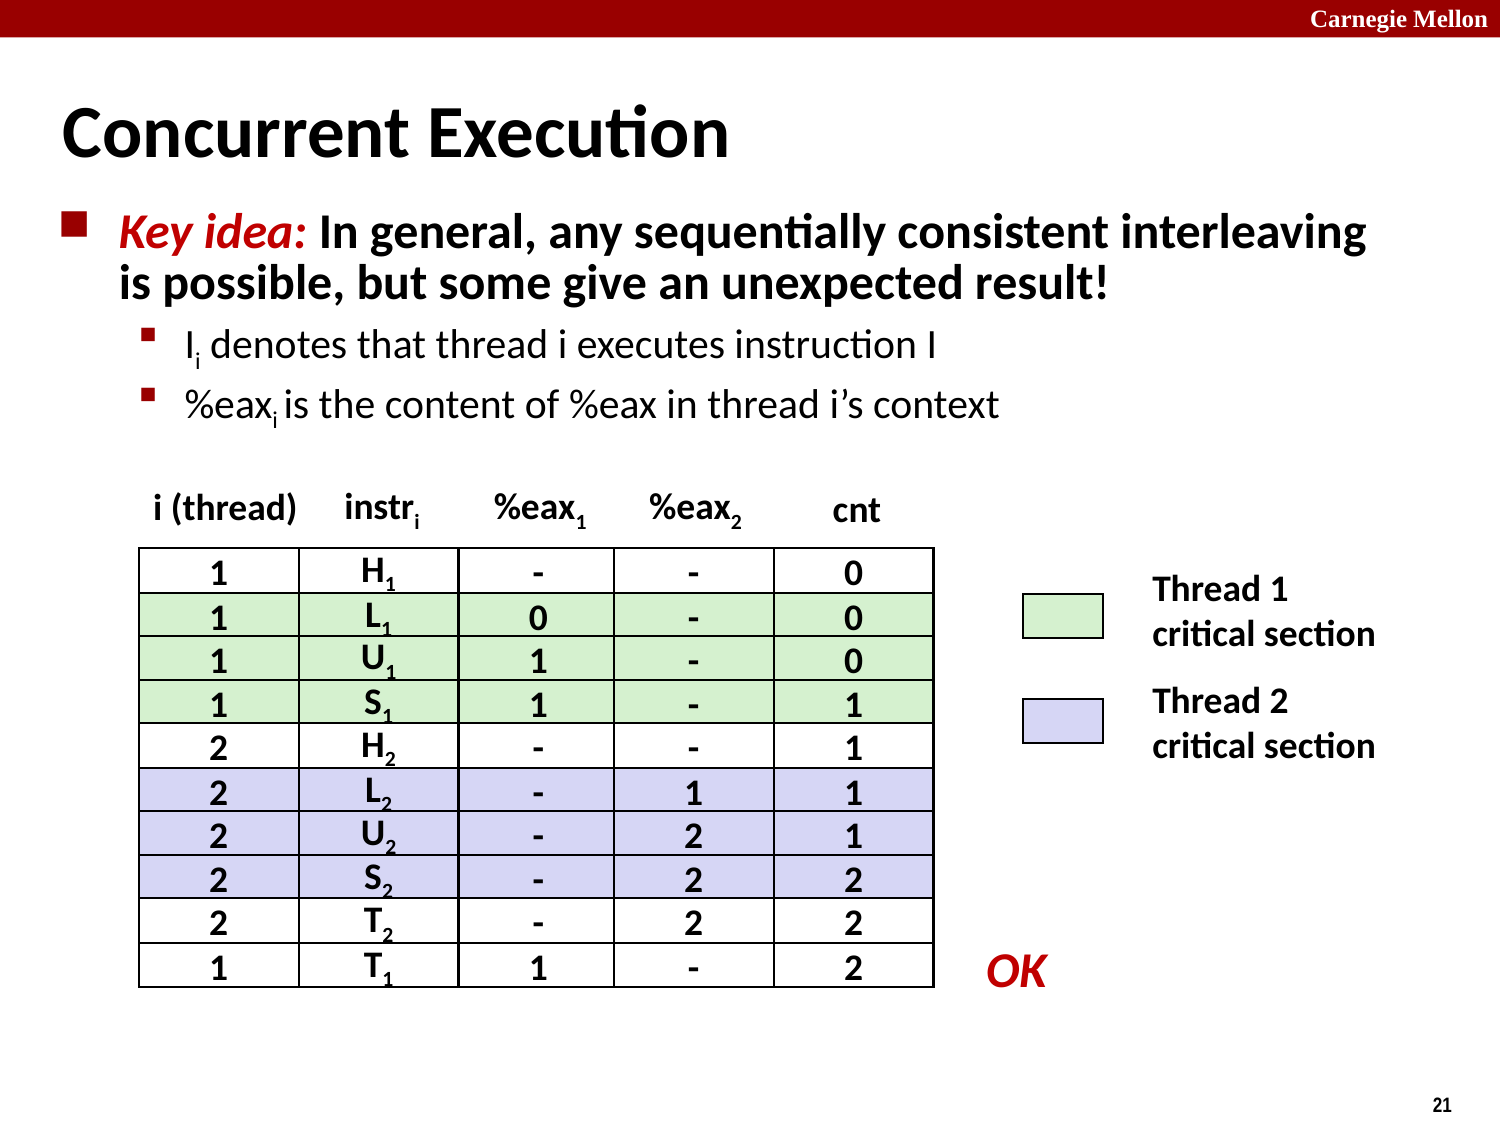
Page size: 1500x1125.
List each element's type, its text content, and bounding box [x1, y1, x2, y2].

text_box 1 [138, 592, 299, 635]
text_box 1 [138, 680, 299, 723]
text_box [1023, 698, 1104, 744]
text_box 2 [138, 810, 299, 855]
text_box 1 [458, 942, 613, 988]
text_box 2 [774, 898, 934, 942]
text_box 1 [458, 635, 613, 680]
text_box Thread 1 critical section [1137, 556, 1400, 662]
text_box - [458, 767, 613, 810]
text_box 0 [774, 548, 934, 592]
text_box - [613, 635, 774, 680]
text_box L2 [299, 767, 458, 810]
text_box i (thread) [138, 475, 313, 536]
text_box 1 [613, 767, 774, 810]
text_box %eax1 [478, 474, 602, 541]
text_box - [458, 548, 613, 592]
text_box L1 [299, 592, 458, 635]
text_box T2 [299, 898, 458, 942]
text_box - [613, 592, 774, 635]
text_box 2 [613, 855, 774, 898]
text_box U1 [299, 635, 458, 680]
text_box - [458, 810, 613, 855]
list Key idea: In general, any sequentially consistent interleaving is possible, but some give an unexpected result! Ii denotes that thread i executes instruction I %eaxi is the content of %eax in thread i’s context [47, 199, 1411, 439]
text_box OK [971, 930, 1062, 1006]
text_box [1023, 593, 1104, 639]
text_box - [613, 723, 774, 767]
text_box instri [329, 474, 435, 541]
text_box H1 [299, 548, 458, 592]
text_box 2 [774, 855, 934, 898]
text_box 1 [138, 635, 299, 680]
title Concurrent Execution [47, 80, 1134, 176]
text_box cnt [817, 477, 897, 538]
text_box T1 [299, 942, 458, 988]
text_box %eax2 [634, 474, 757, 541]
text_box 2 [613, 898, 774, 942]
text_box 2 [774, 942, 934, 988]
text_box 1 [458, 680, 613, 723]
text_box - [613, 548, 774, 592]
text_box 2 [138, 767, 299, 810]
text_box 0 [458, 592, 613, 635]
text_box 2 [138, 898, 299, 942]
text_box 0 [774, 592, 934, 635]
text_box S1 [299, 680, 458, 723]
text_box 0 [774, 635, 934, 680]
text_box - [613, 680, 774, 723]
text_box 1 [774, 680, 934, 723]
text_box 1 [774, 723, 934, 767]
text_box 1 [774, 810, 934, 855]
text_box 1 [774, 767, 934, 810]
text_box - [458, 855, 613, 898]
text_box 1 [138, 942, 299, 988]
text_box Thread 2 critical section [1137, 668, 1400, 774]
text_box H2 [299, 723, 458, 767]
text_box 2 [138, 723, 299, 767]
text_box - [458, 723, 613, 767]
text_box 2 [613, 810, 774, 855]
text_box S2 [299, 855, 458, 898]
text_box - [458, 898, 613, 942]
text_box - [613, 942, 774, 988]
text_box 2 [138, 855, 299, 898]
text_box U2 [299, 810, 458, 855]
text_box 1 [138, 548, 299, 592]
